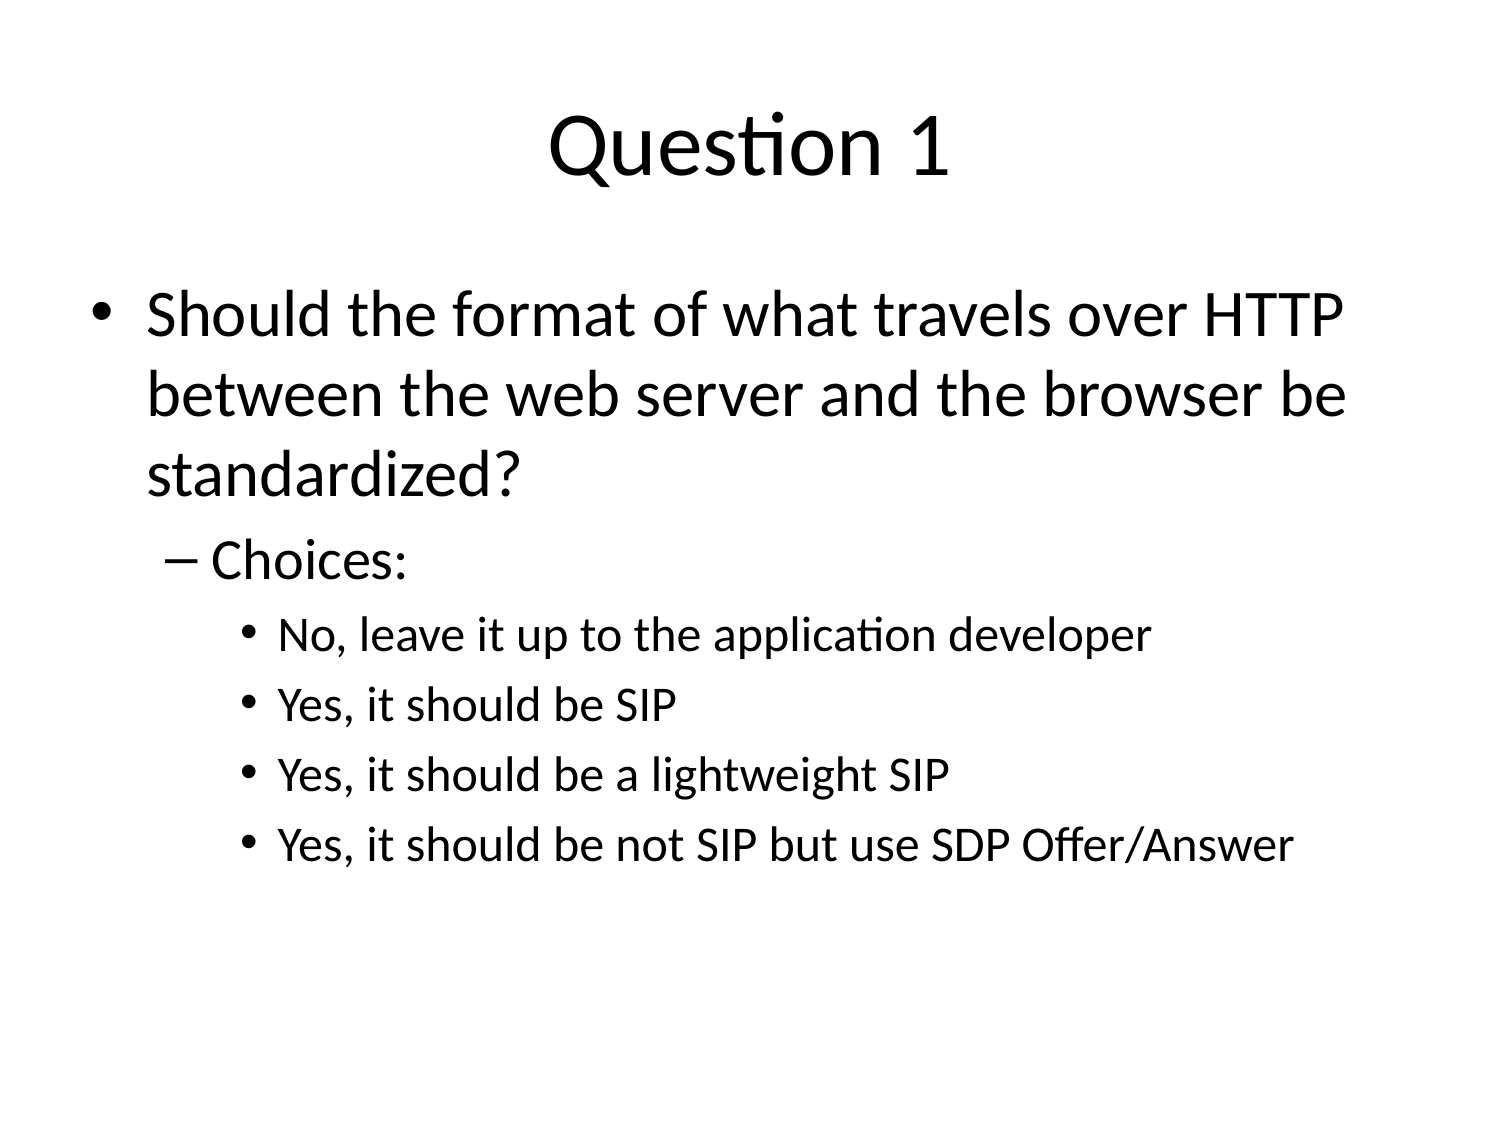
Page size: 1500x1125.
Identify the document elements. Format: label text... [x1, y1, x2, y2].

list Should the format of what travels over HTTP between the web server and the browser be standardized? Choices: No, leave it up to the application developer Yes, it should be SIP Yes, it should be a lightweight SIP Yes, it should be not SIP but use SDP Offer/Answer [75, 262, 1425, 1005]
title Question 1 [75, 45, 1425, 233]
